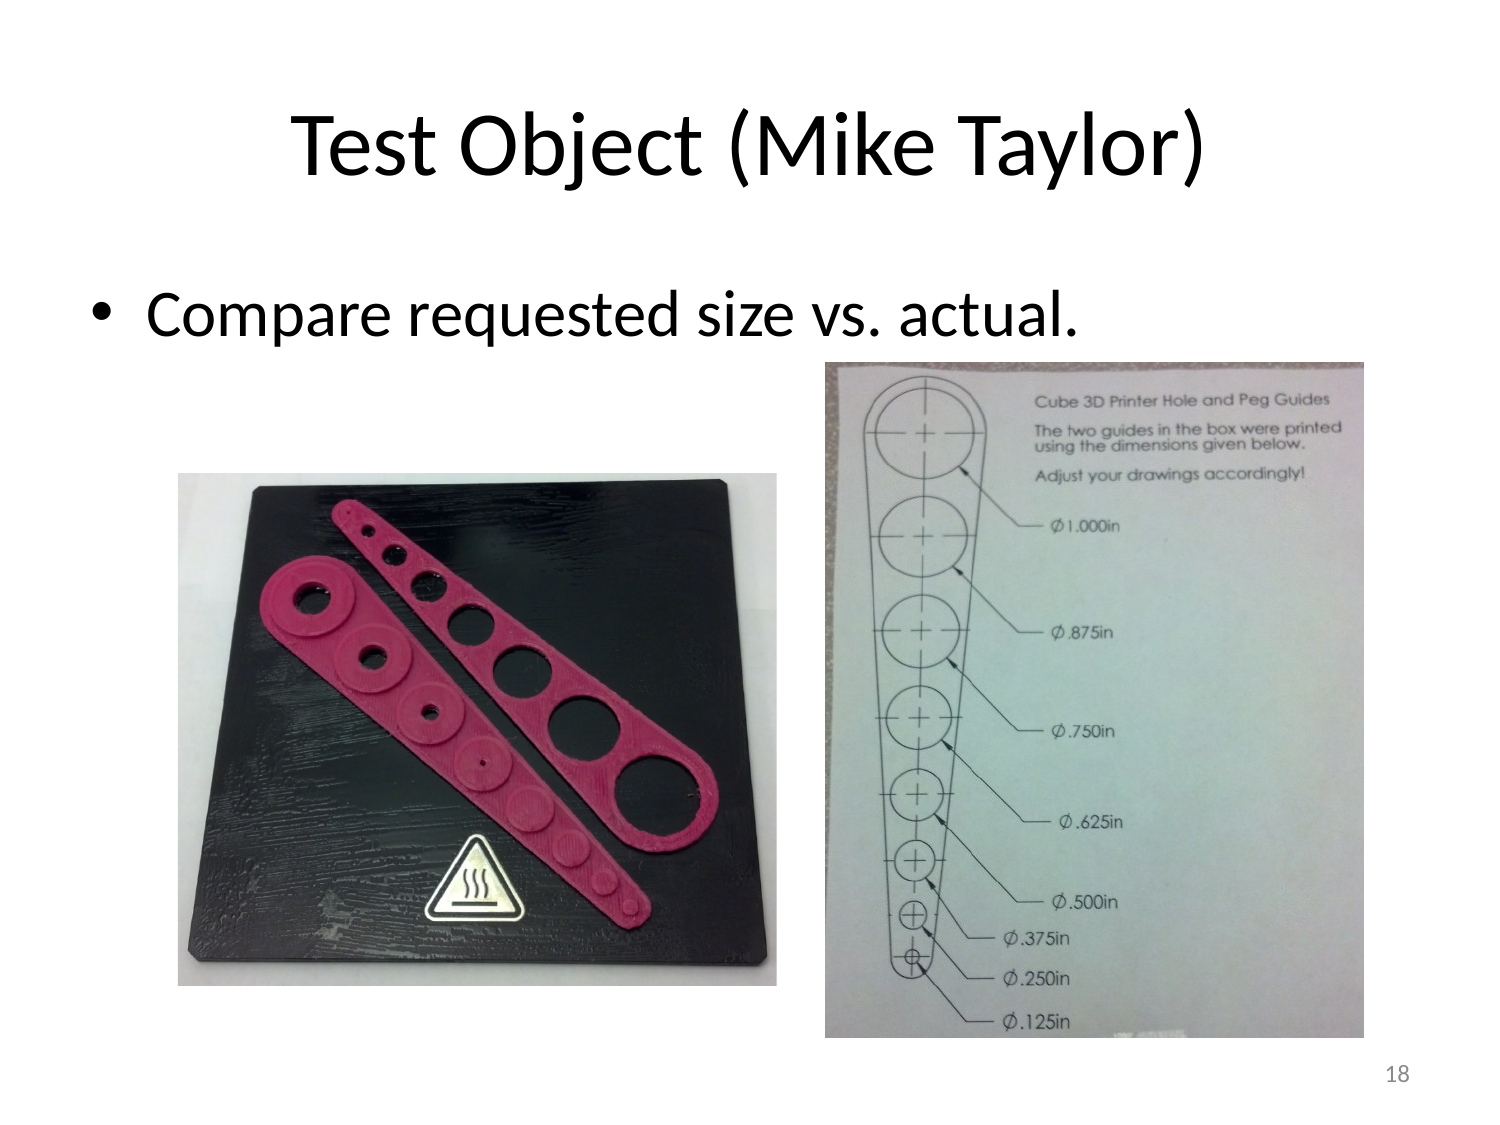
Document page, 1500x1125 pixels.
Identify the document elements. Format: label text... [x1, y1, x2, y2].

slide_number 18 [1074, 1042, 1425, 1103]
list Compare requested size vs. actual. [75, 262, 1425, 1005]
picture [824, 362, 1364, 1038]
picture [177, 473, 777, 986]
title Test Object (Mike Taylor) [75, 45, 1425, 233]
